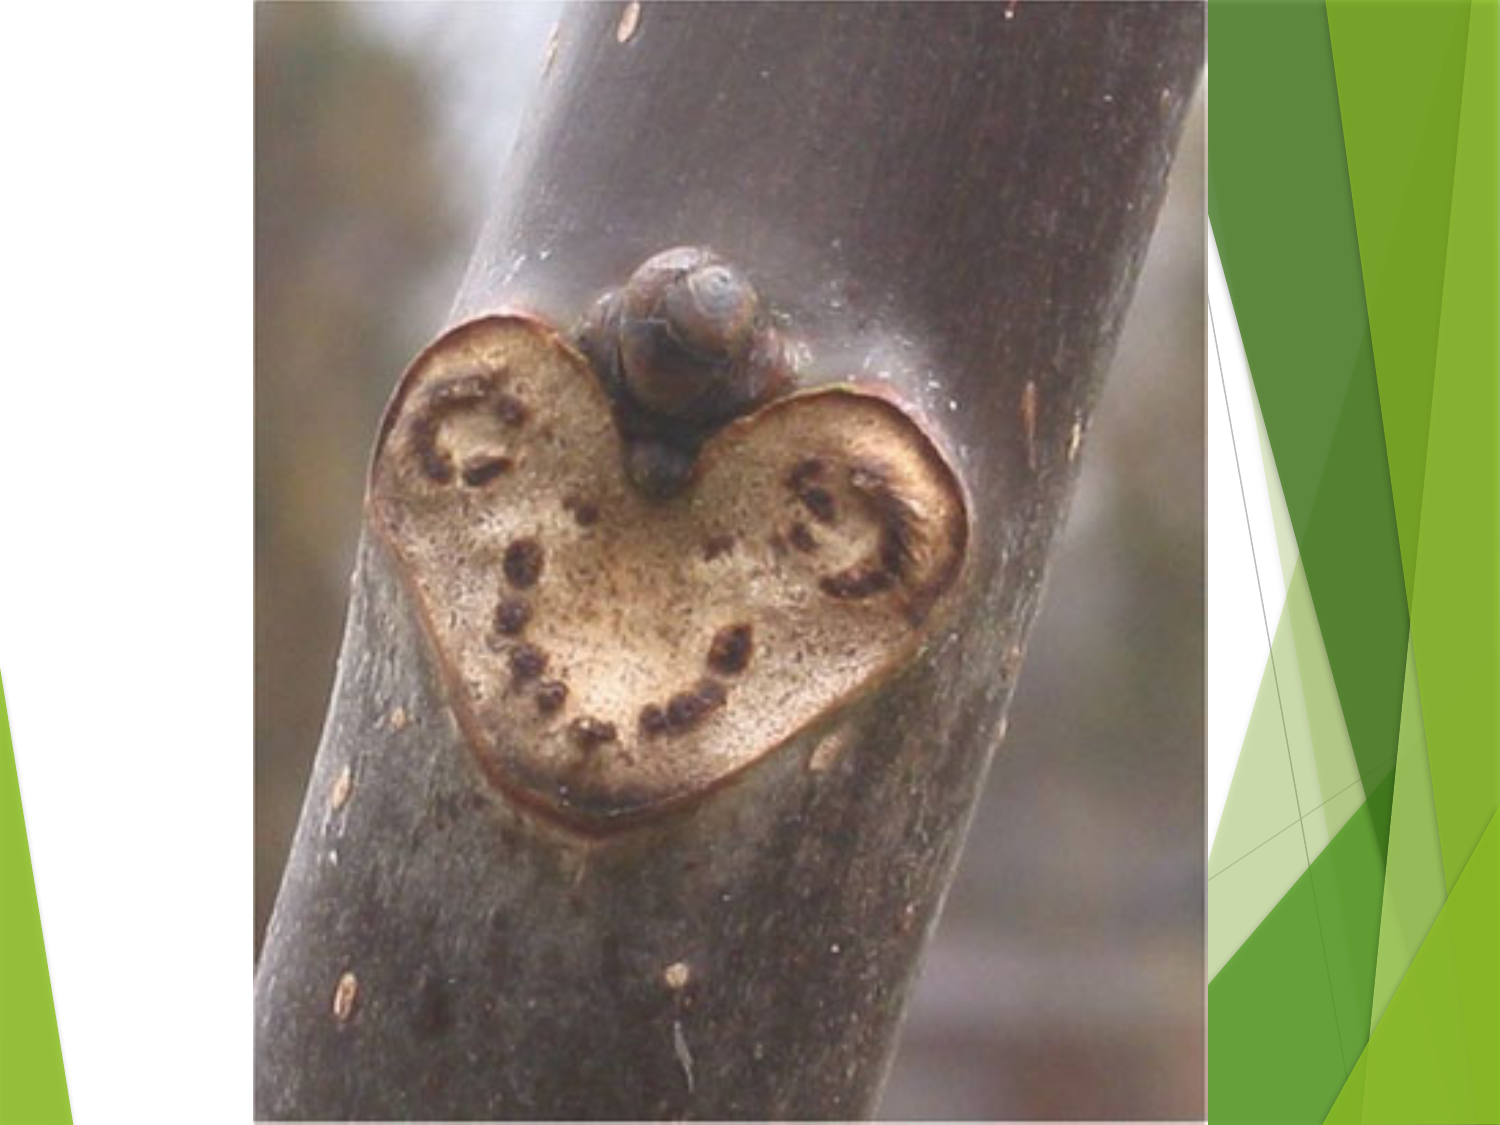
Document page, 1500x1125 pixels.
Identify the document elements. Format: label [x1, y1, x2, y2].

picture [253, 0, 1208, 1125]
